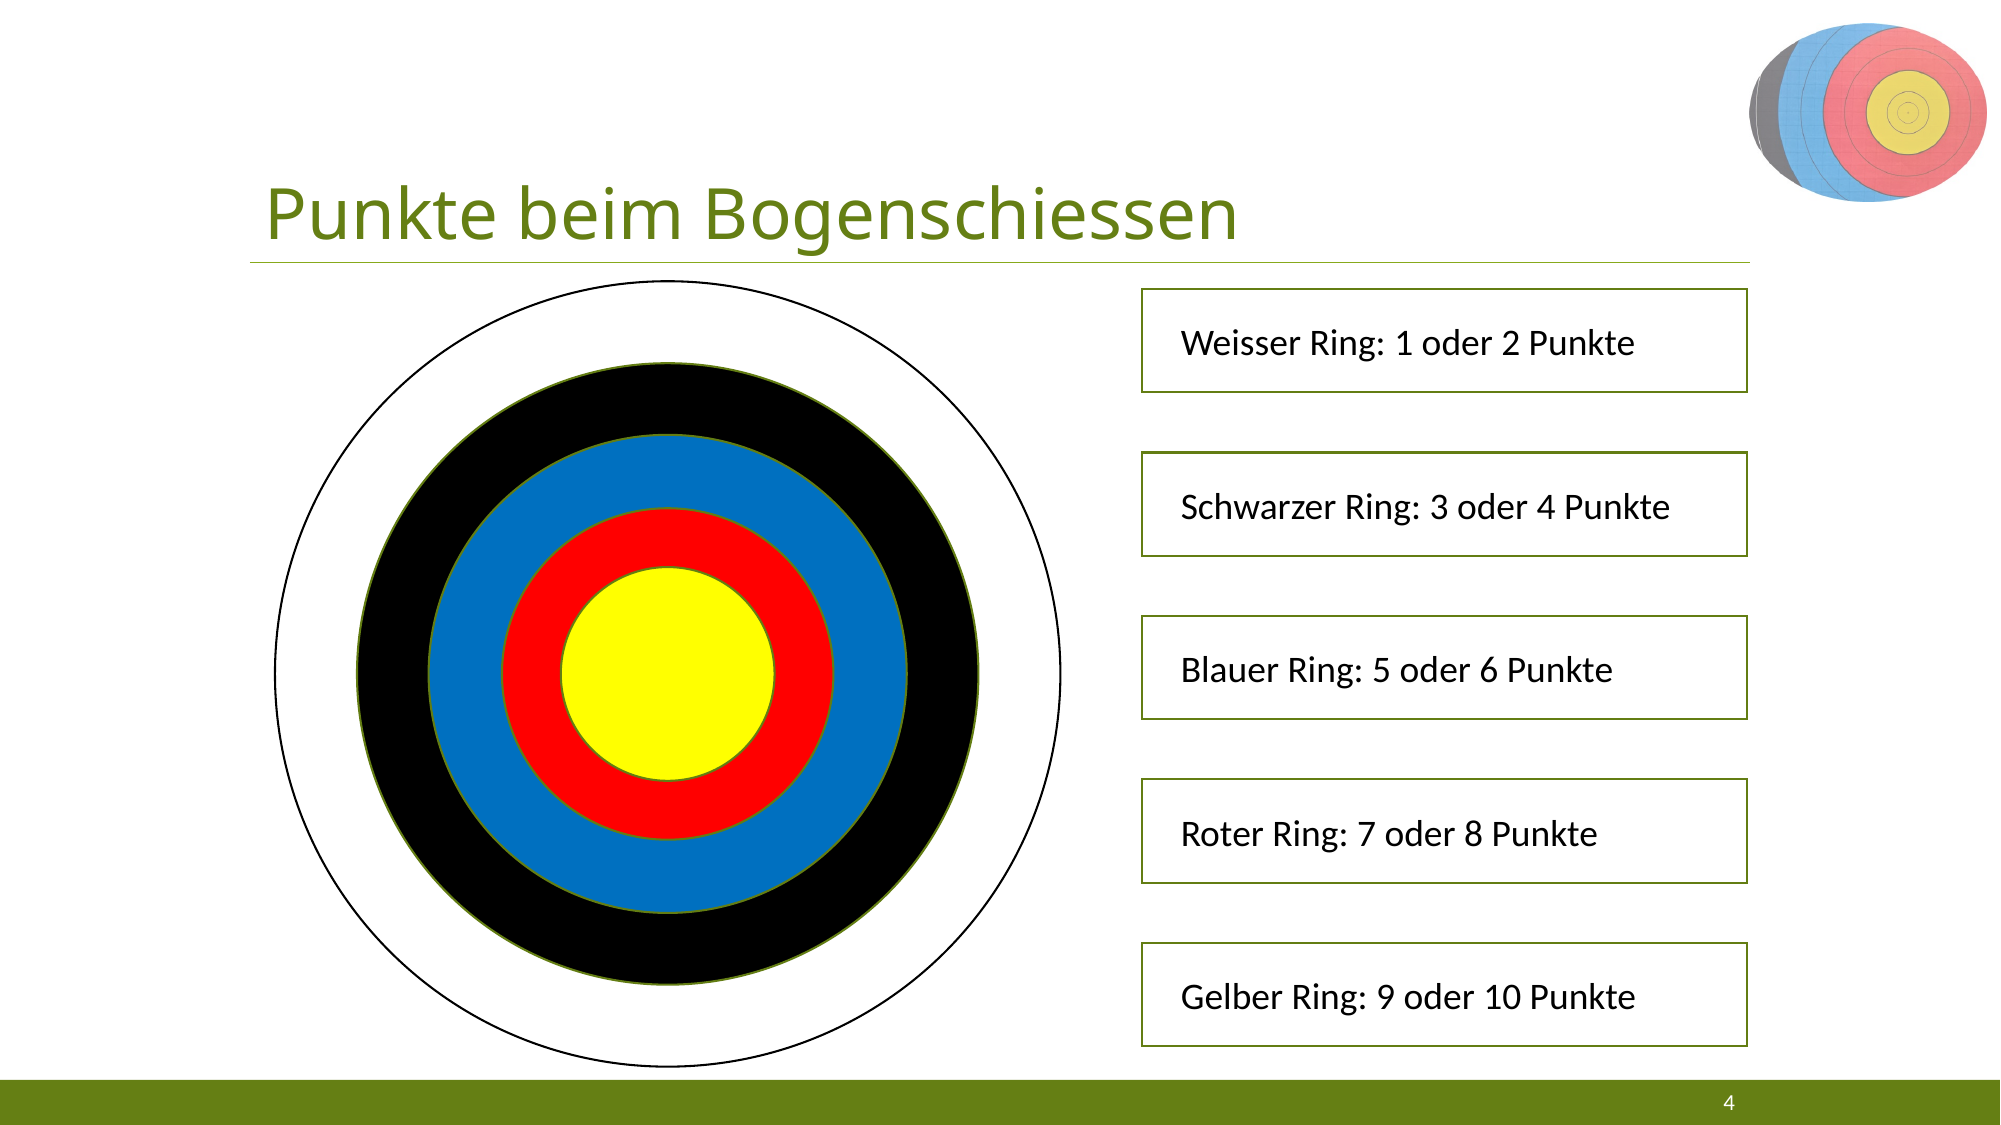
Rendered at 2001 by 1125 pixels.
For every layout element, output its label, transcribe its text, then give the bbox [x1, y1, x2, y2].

text_box Roter Ring: 7 oder 8 Punkte [1141, 778, 1748, 884]
text_box [355, 362, 980, 986]
text_box [427, 433, 908, 914]
text_box Weisser Ring: 1 oder 2 Punkte [1141, 288, 1748, 393]
text_box [500, 507, 835, 841]
slide_number 4 [1623, 1082, 1750, 1121]
text_box Gelber Ring: 9 oder 10 Punkte [1141, 942, 1748, 1047]
title Punkte beim Bogenschiessen [249, 75, 1750, 263]
text_box Schwarzer Ring: 3 oder 4 Punkte [1141, 451, 1748, 557]
text_box Blauer Ring: 5 oder 6 Punkte [1141, 615, 1748, 720]
text_box [559, 566, 776, 782]
text_box [273, 280, 1062, 1068]
